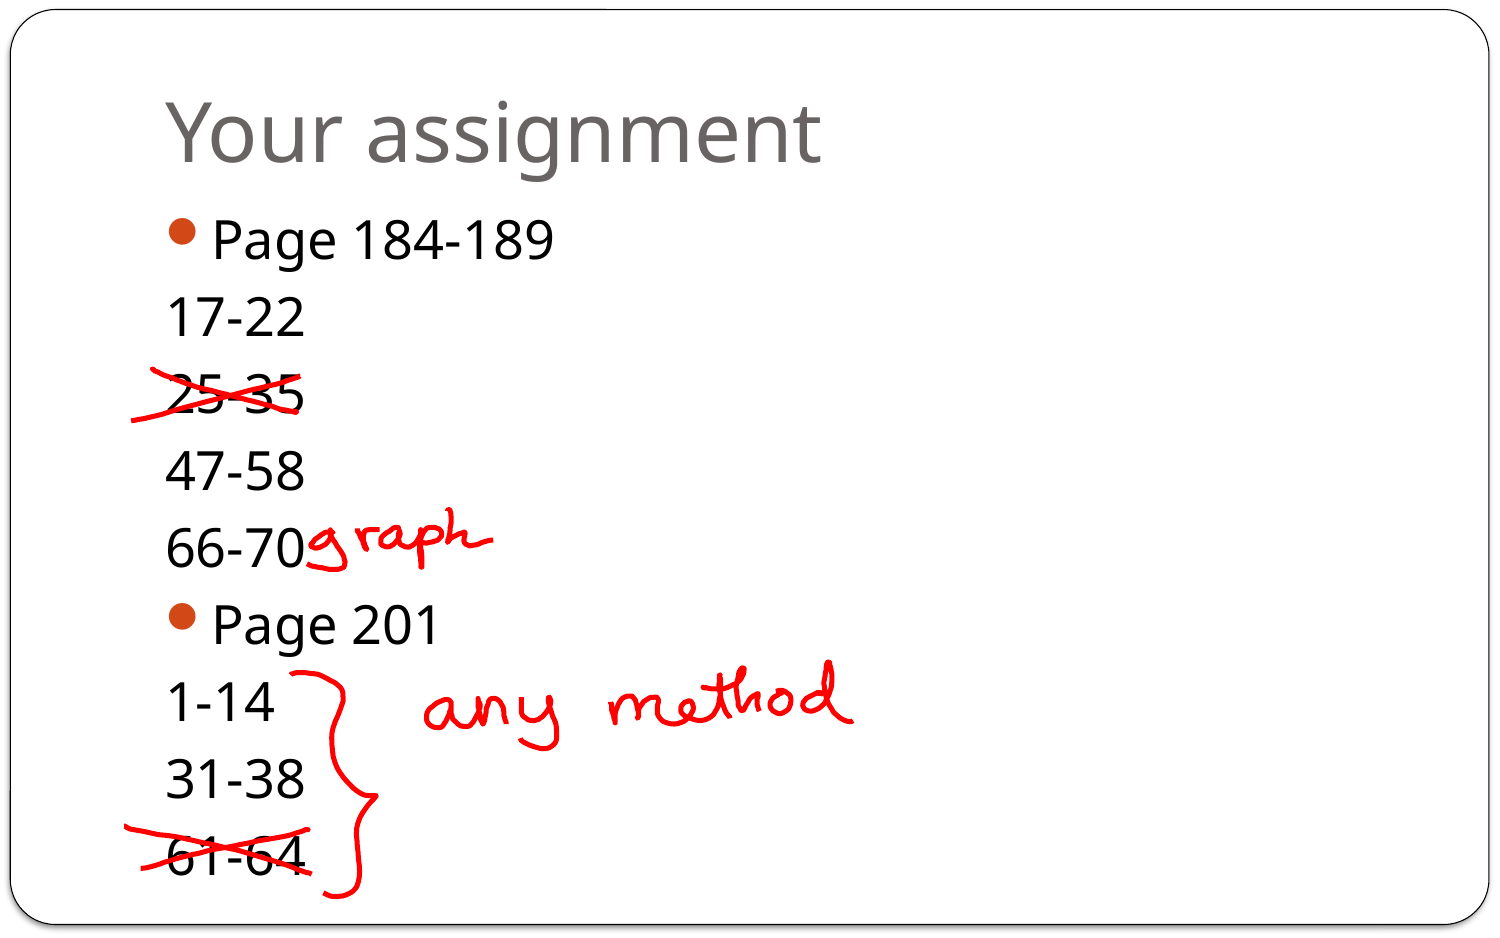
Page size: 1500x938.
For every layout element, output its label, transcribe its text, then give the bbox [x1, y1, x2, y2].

text_box [131, 375, 300, 422]
list Page 184-189 17-22 25-35 47-58 66-70 Page 201 1-14 31-38 61-64 [149, 197, 1426, 824]
text_box [717, 674, 722, 688]
text_box [702, 667, 761, 712]
text_box [290, 671, 377, 898]
text_box [124, 825, 312, 875]
text_box [425, 697, 507, 729]
text_box [519, 696, 558, 750]
text_box [801, 661, 854, 723]
text_box [232, 395, 298, 414]
text_box [140, 849, 217, 870]
text_box [769, 689, 792, 715]
text_box [151, 368, 232, 395]
title Your assignment [149, 37, 1426, 195]
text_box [306, 509, 494, 570]
text_box [227, 828, 309, 848]
text_box [609, 695, 731, 725]
